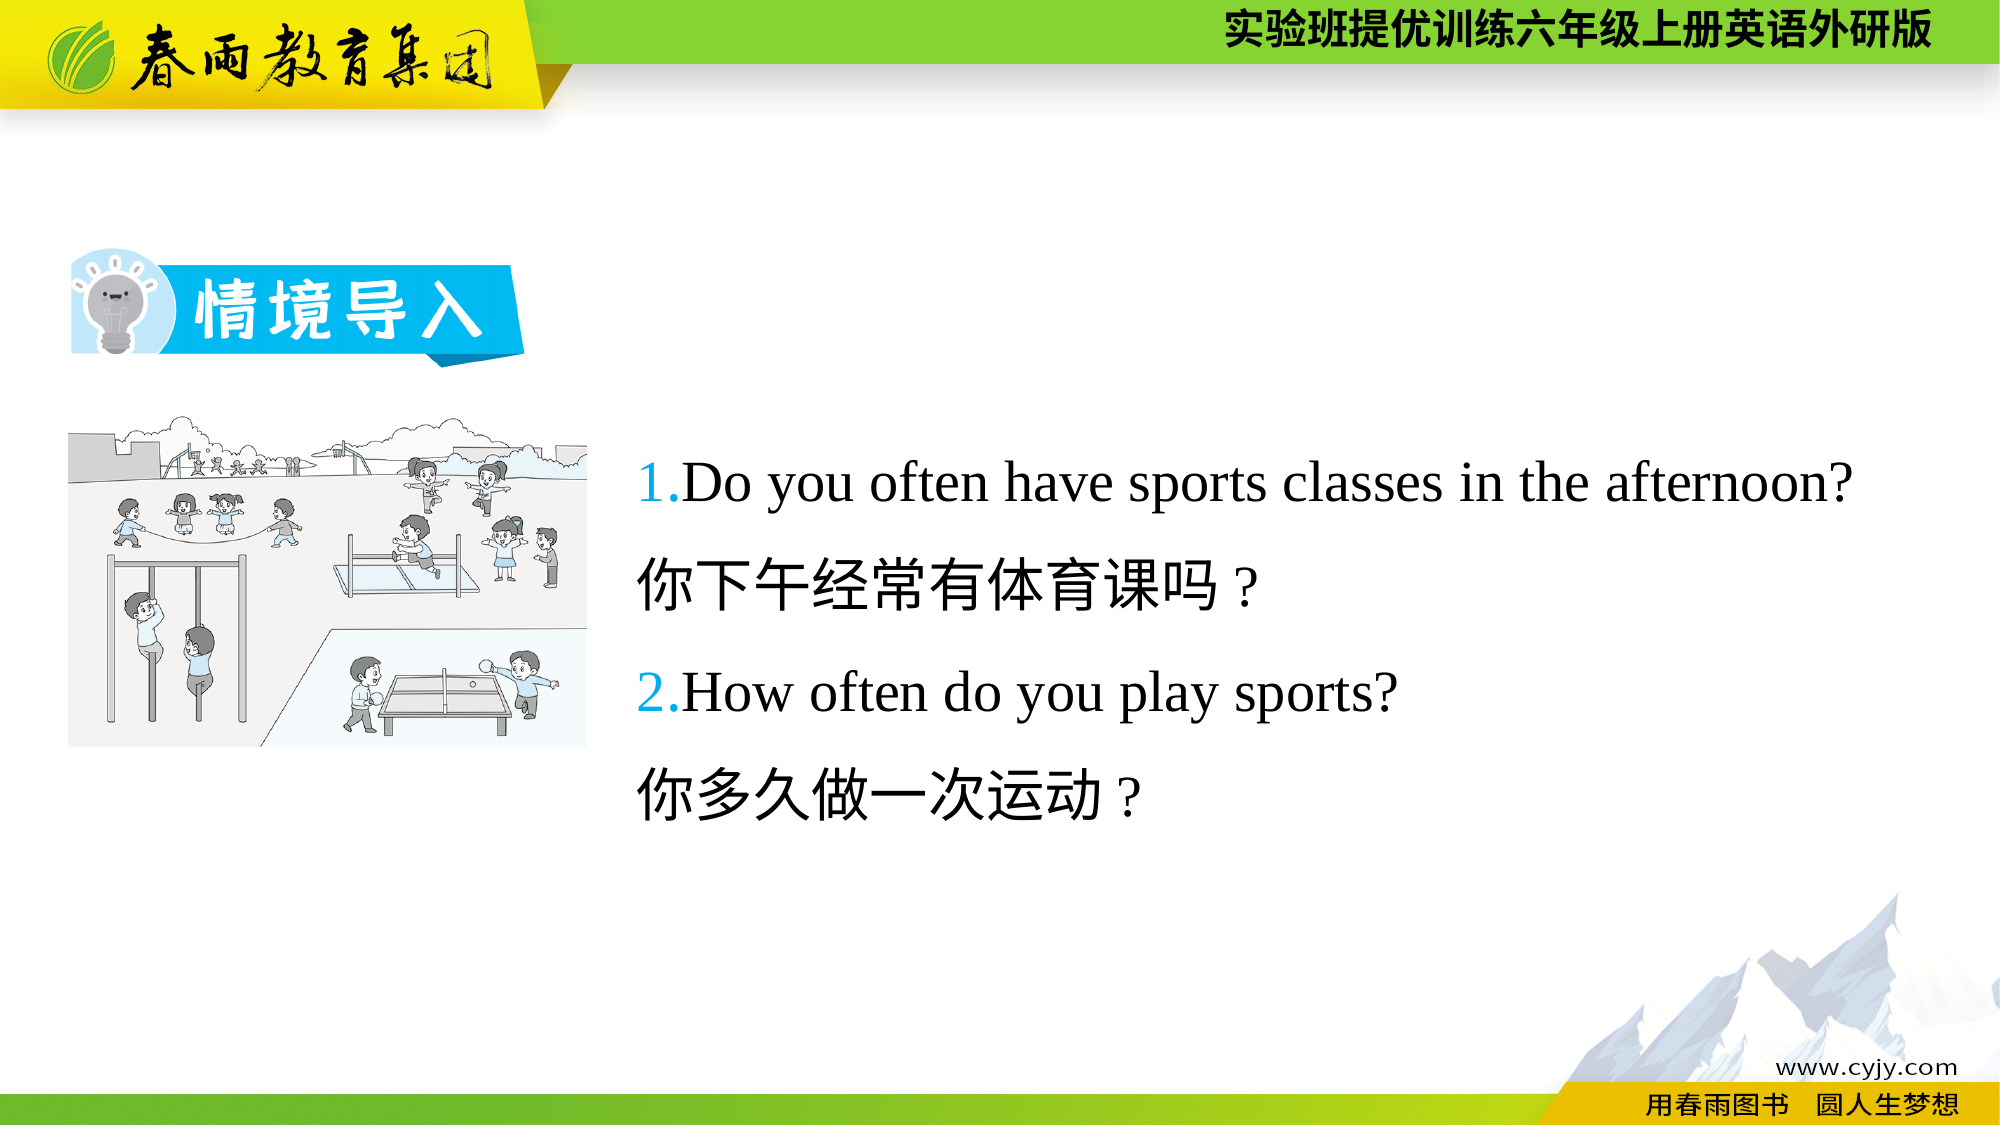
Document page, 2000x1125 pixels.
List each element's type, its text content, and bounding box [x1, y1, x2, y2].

picture [0, 0, 2000, 1125]
list 1.Do you often have sports classes in the afternoon? 你下午经常有体育课吗? 2.How often do you play sports? 你多久做一次运动? [621, 401, 1944, 827]
